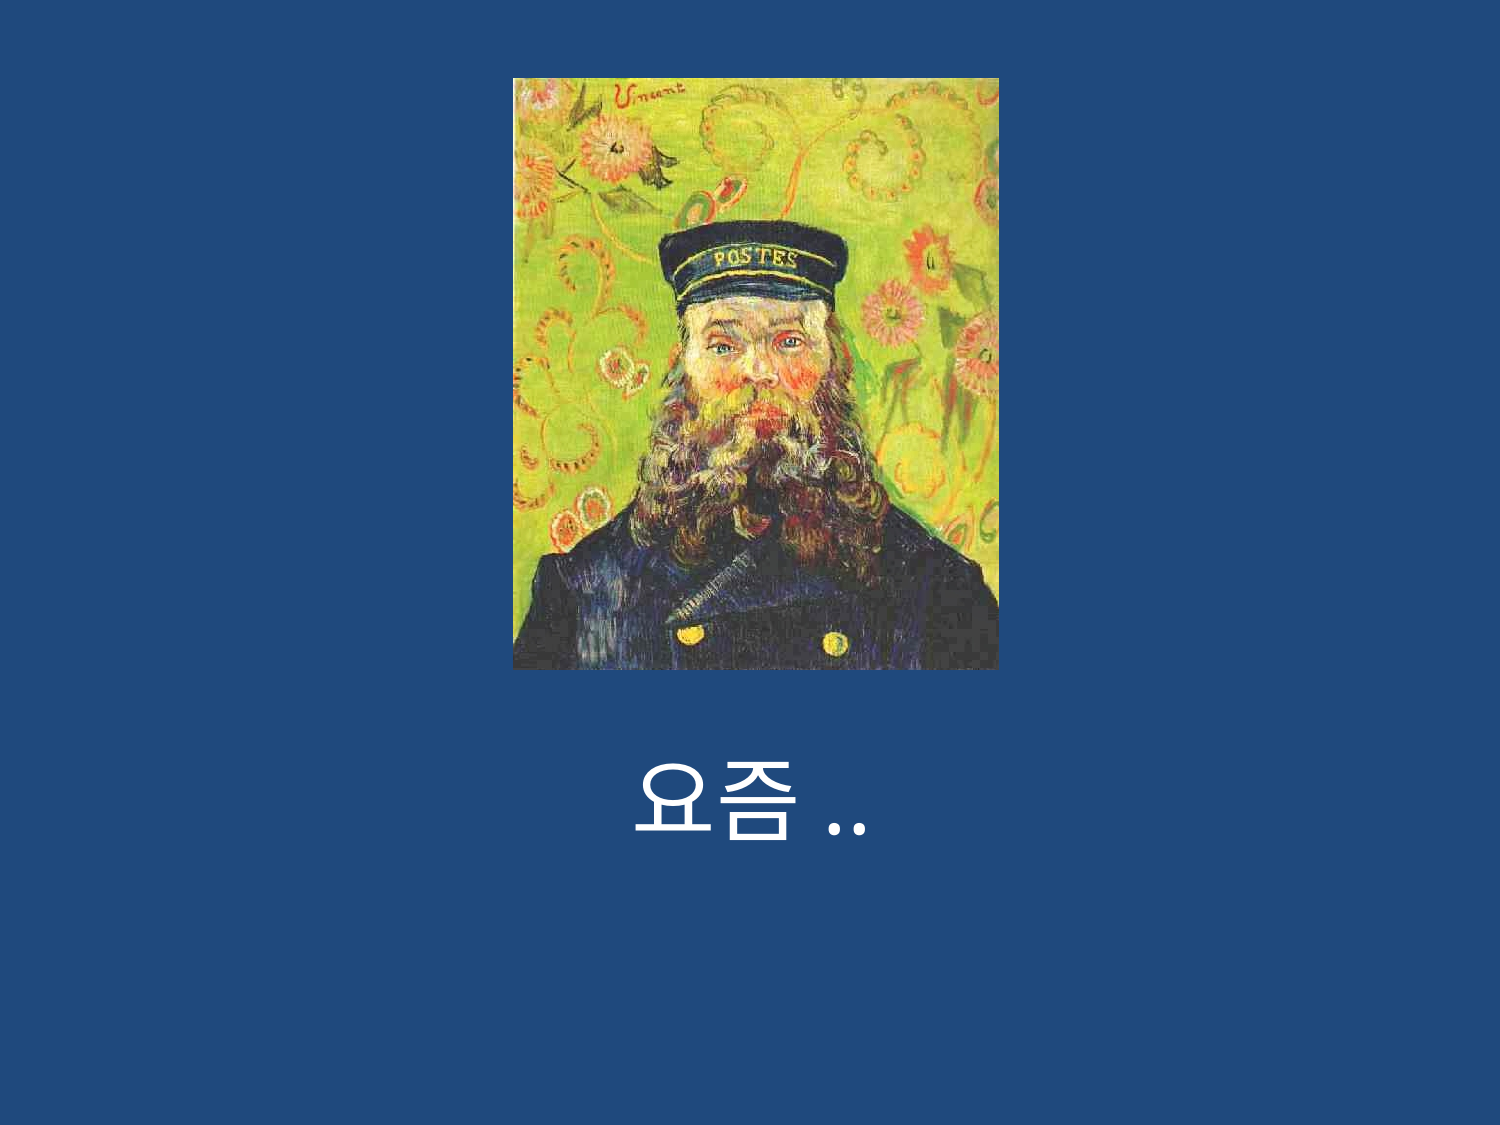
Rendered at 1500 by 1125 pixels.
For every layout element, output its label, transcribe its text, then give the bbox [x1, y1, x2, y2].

picture [513, 77, 999, 671]
title 요즘.. [76, 704, 1427, 892]
